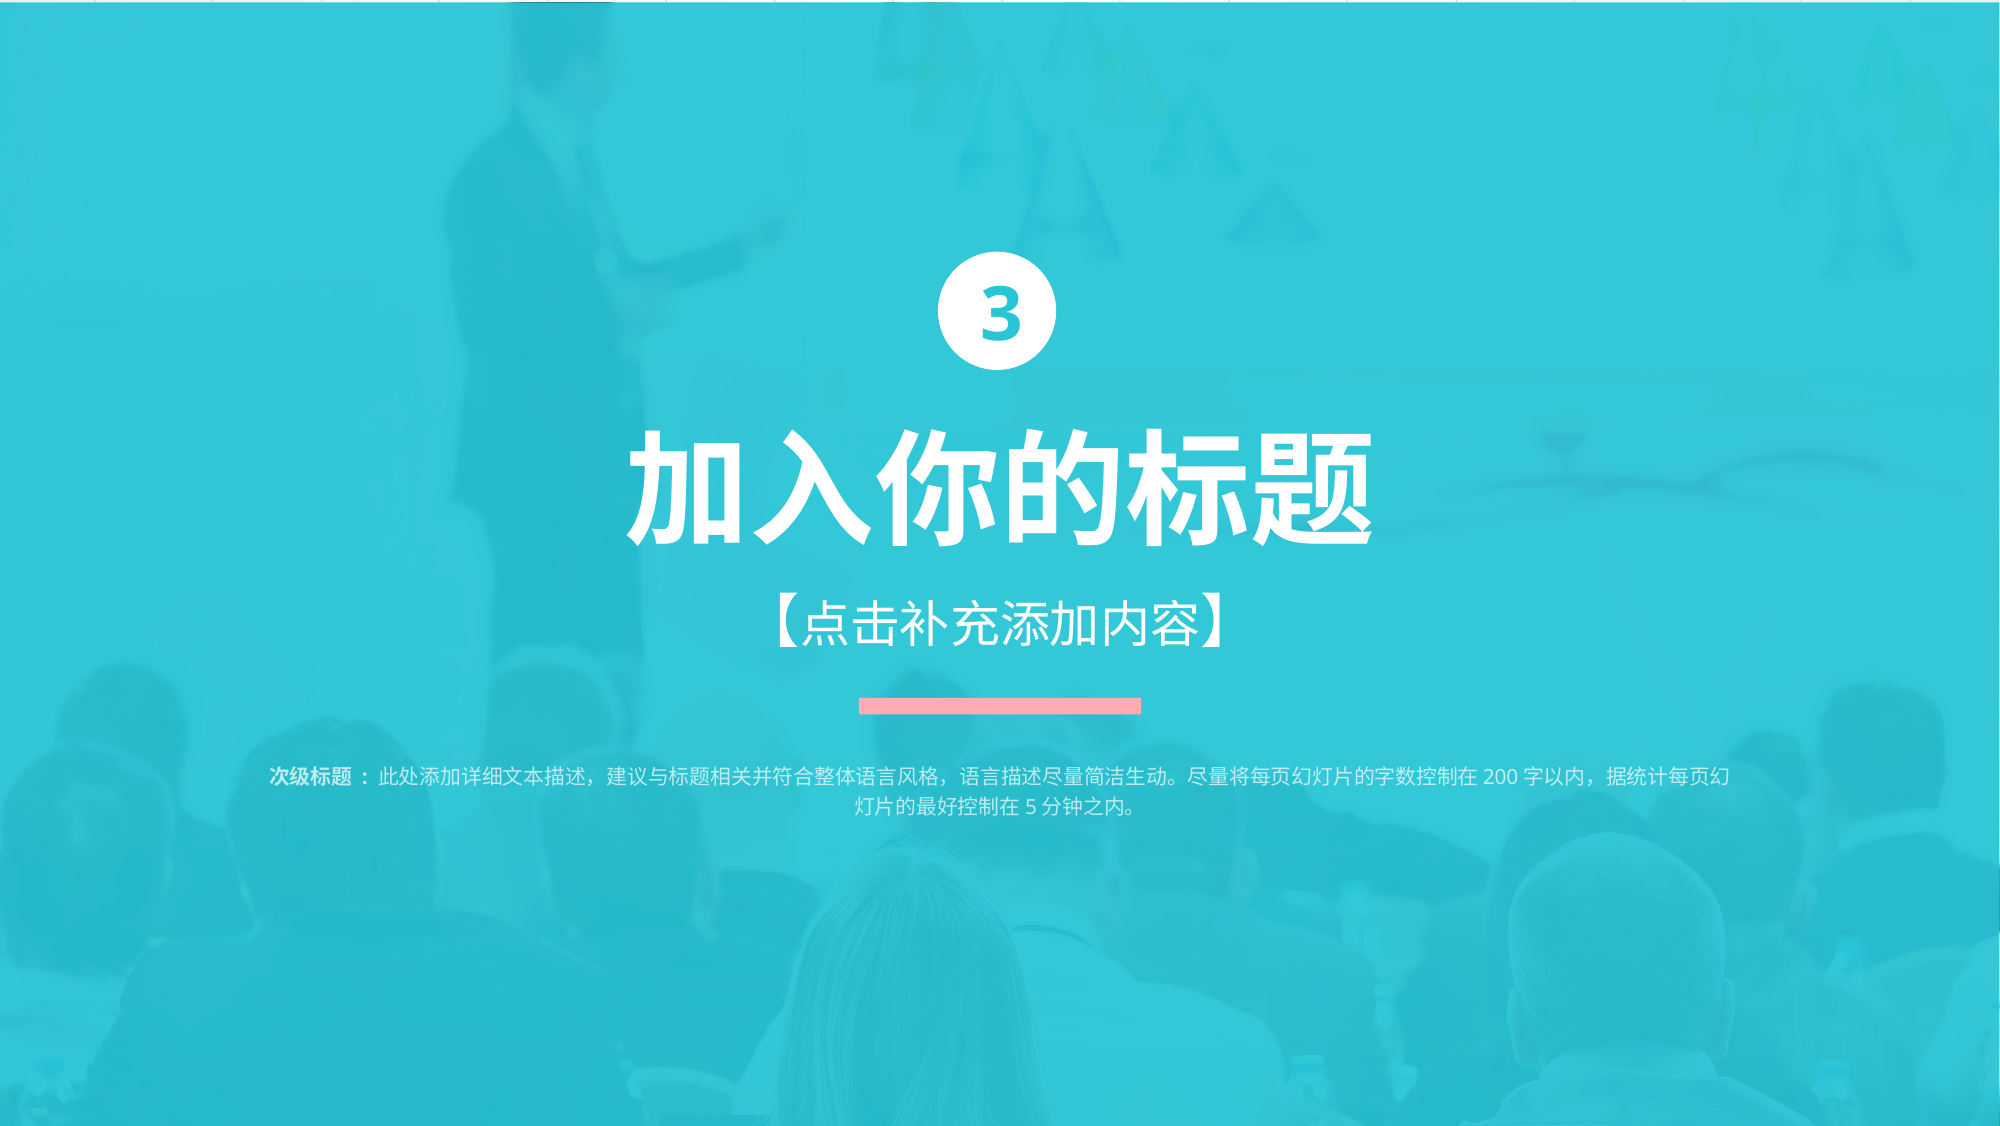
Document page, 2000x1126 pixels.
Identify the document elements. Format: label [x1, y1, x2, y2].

picture [0, 0, 2000, 1126]
text_box [893, 251, 1111, 370]
